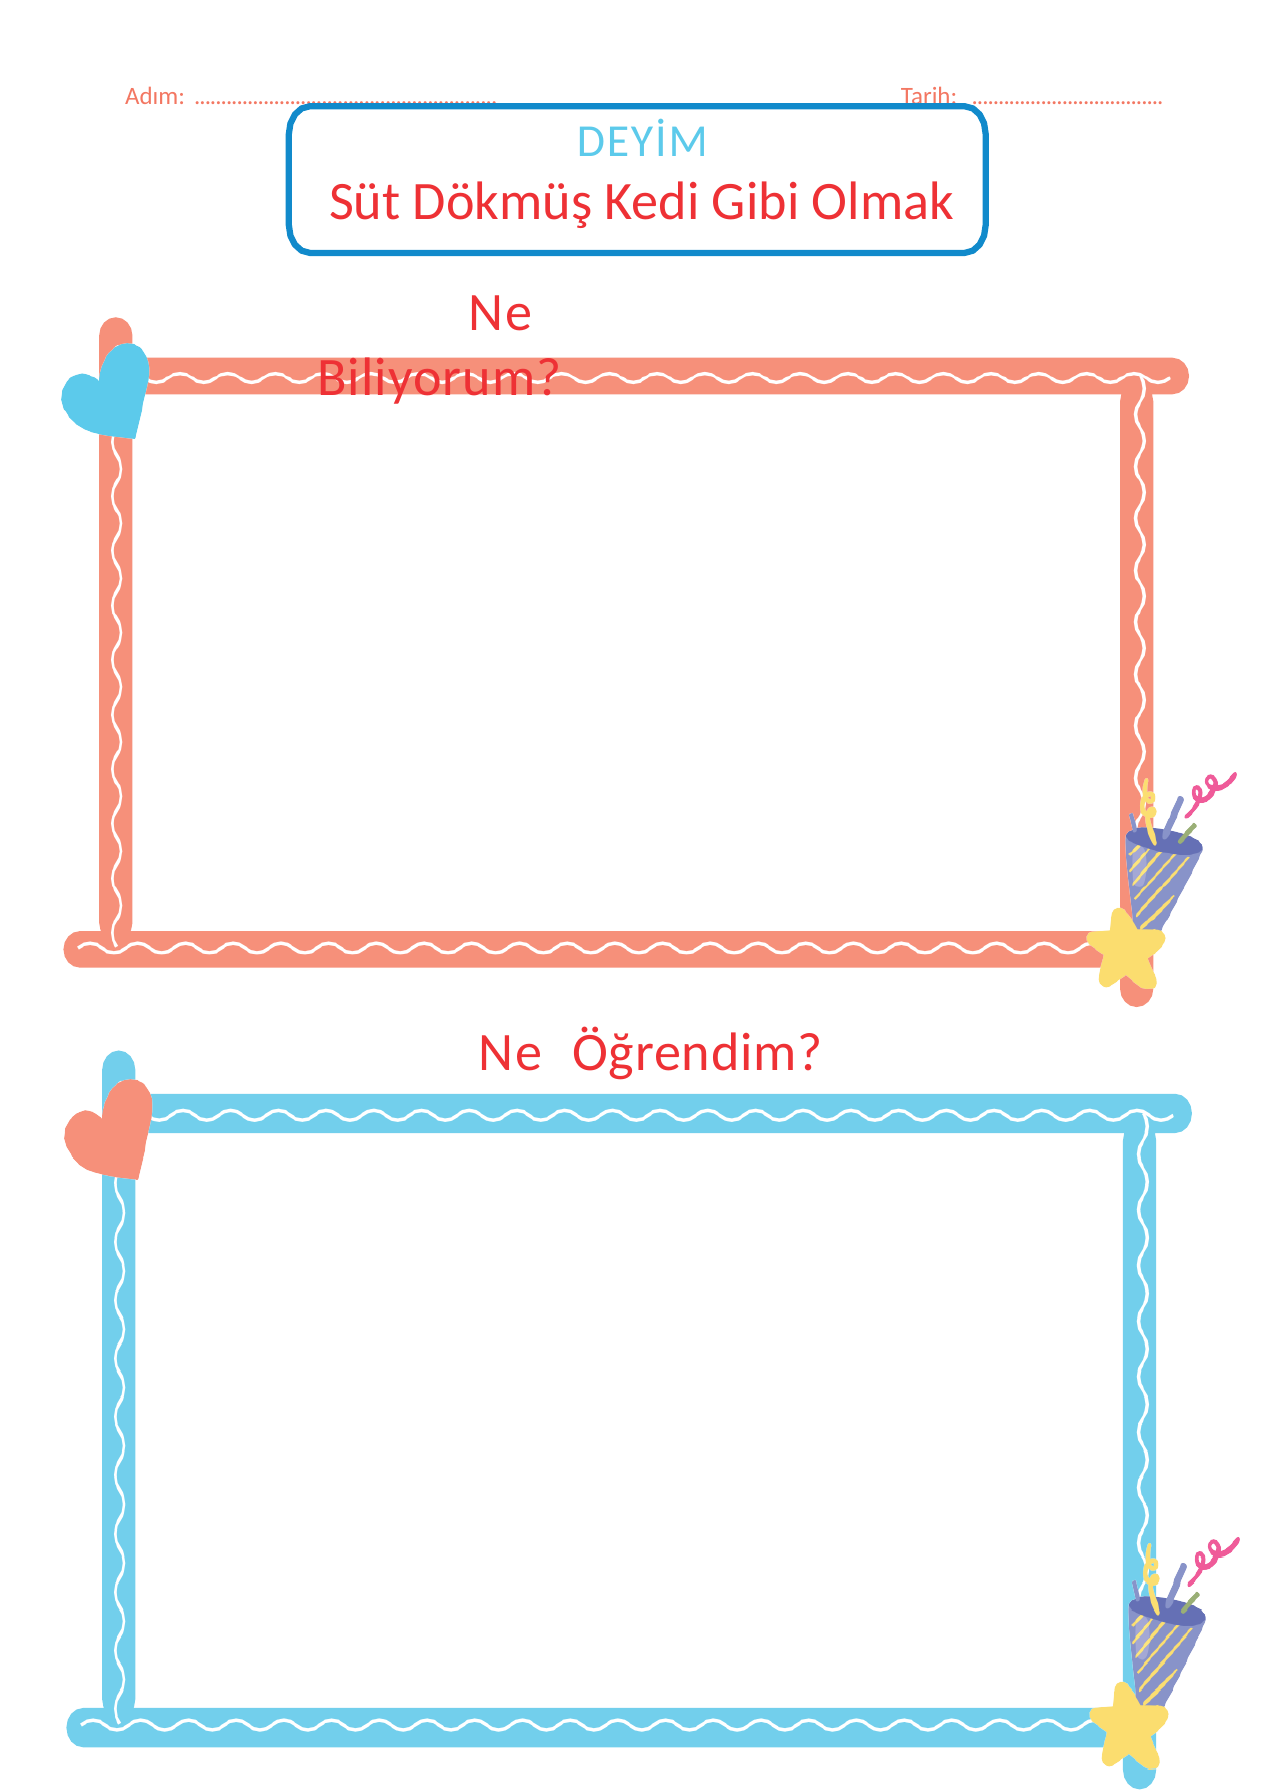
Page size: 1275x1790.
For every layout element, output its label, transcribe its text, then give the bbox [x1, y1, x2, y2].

text_box Ne Öğrendim? [476, 1016, 828, 1048]
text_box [64, 1050, 1240, 1790]
text_box [288, 106, 986, 253]
text_box Adım: ......................................................... [122, 77, 505, 110]
text_box DEYİM Süt Dökmüş Kedi Gibi Olmak [974, 108, 998, 231]
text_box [61, 316, 1237, 1008]
text_box Can ıntıNe Biliyorum? [267, 273, 987, 315]
text_box Tarih: .................................... [898, 77, 1171, 110]
text_box DEYİM Süt Dökmüş Kedi Gibi Olmak [277, 108, 301, 231]
